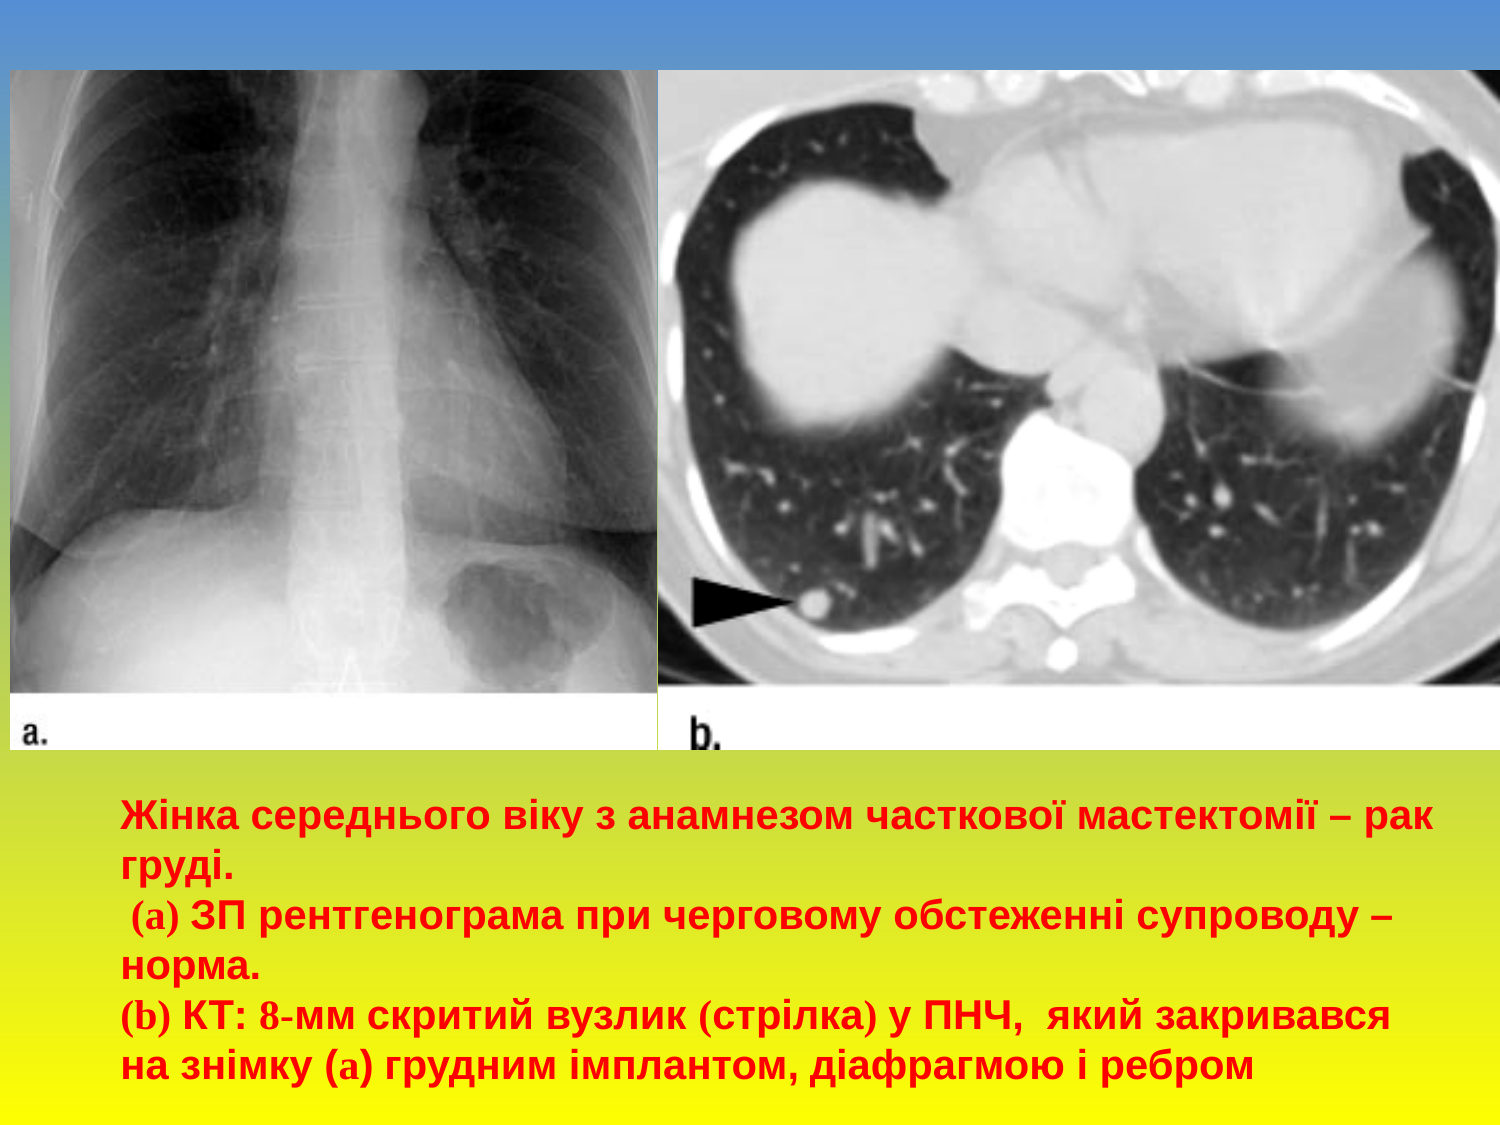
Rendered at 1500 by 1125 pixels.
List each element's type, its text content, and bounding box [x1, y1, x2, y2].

picture [658, 70, 1500, 751]
title Жінка середнього віку з анамнезом часткової мастектомії – рак груді. (a) ЗП рентгенограма при черговому обстеженні супроводу – норма. (b) КТ: 8-мм скритий вузлик (стрілка) у ПНЧ, який закривався на знімку (a) грудним імплантом, діафрагмою і ребром [105, 758, 1456, 1125]
picture [10, 70, 657, 750]
